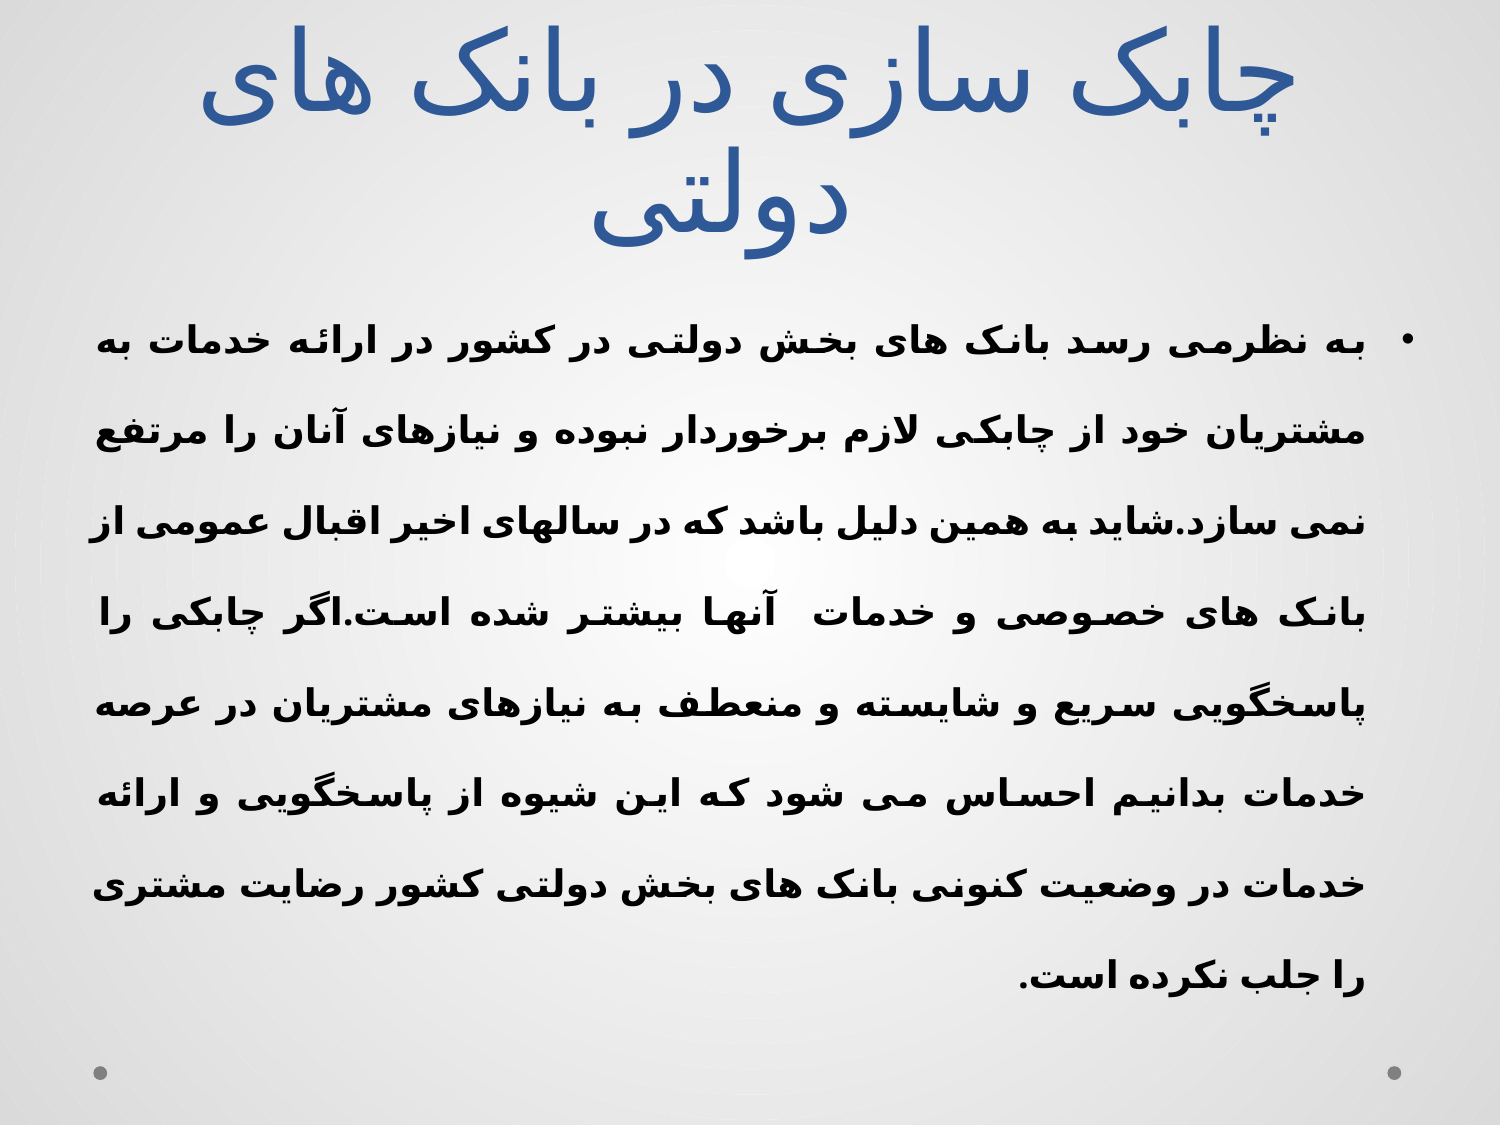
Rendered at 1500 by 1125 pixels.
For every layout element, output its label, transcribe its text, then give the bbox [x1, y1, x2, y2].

list به نظرمی رسد بانک های بخش دولتی در کشور در ارائه خدمات به مشتریان خود از چابکی لازم برخوردار نبوده و نیازهای آنان را مرتفع نمی سازد.شاید به همین دلیل باشد که در سالهای اخیر اقبال عمومی از بانک های خصوصی و خدمات آنها بیشتر شده است.اگر چابکی را پاسخگویی سریع و شایسته و منعطف به نیازهای مشتریان در عرصه خدمات بدانیم احساس می شود که این شیوه از پاسخگویی و ارائه خدمات در وضعیت کنونی بانک های بخش دولتی کشور رضایت مشتری را جلب نکرده است. [75, 262, 1425, 1005]
title چابک سازی در بانک های دولتی [75, 0, 1425, 262]
